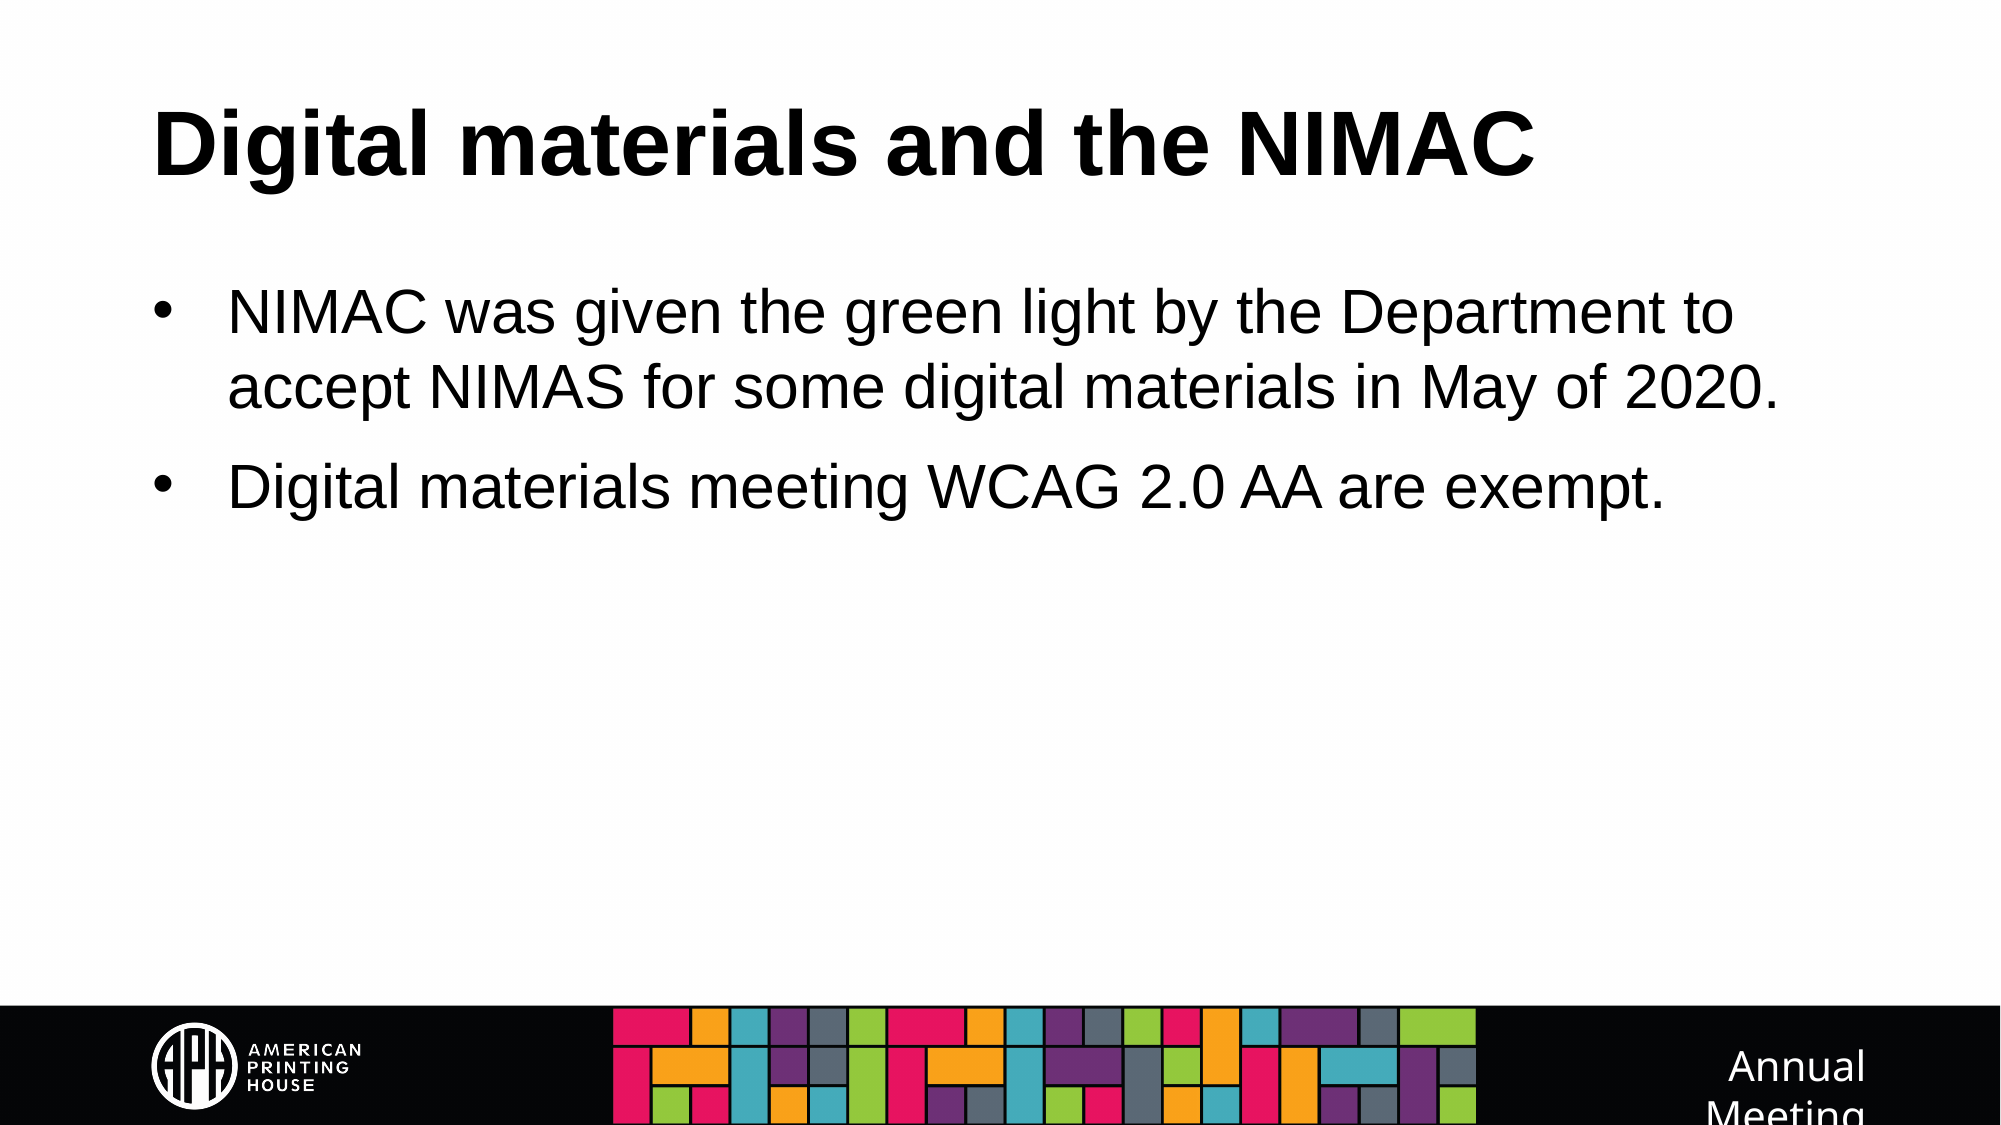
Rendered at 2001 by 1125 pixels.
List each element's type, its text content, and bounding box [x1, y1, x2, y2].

picture [1821, 1111, 1833, 1125]
title Digital materials and the NIMAC [137, 59, 1863, 232]
picture [1771, 1111, 1783, 1118]
picture [1846, 1111, 1858, 1125]
picture [1711, 1105, 1719, 1125]
picture [1748, 1111, 1760, 1118]
picture [0, 0, 2001, 1125]
list NIMAC was given the green light by the Department to accept NIMAS for some digital materials in May of 2020. Digital materials meeting WCAG 2.0 AA are exempt. [137, 263, 1863, 909]
picture [1727, 1107, 1734, 1125]
